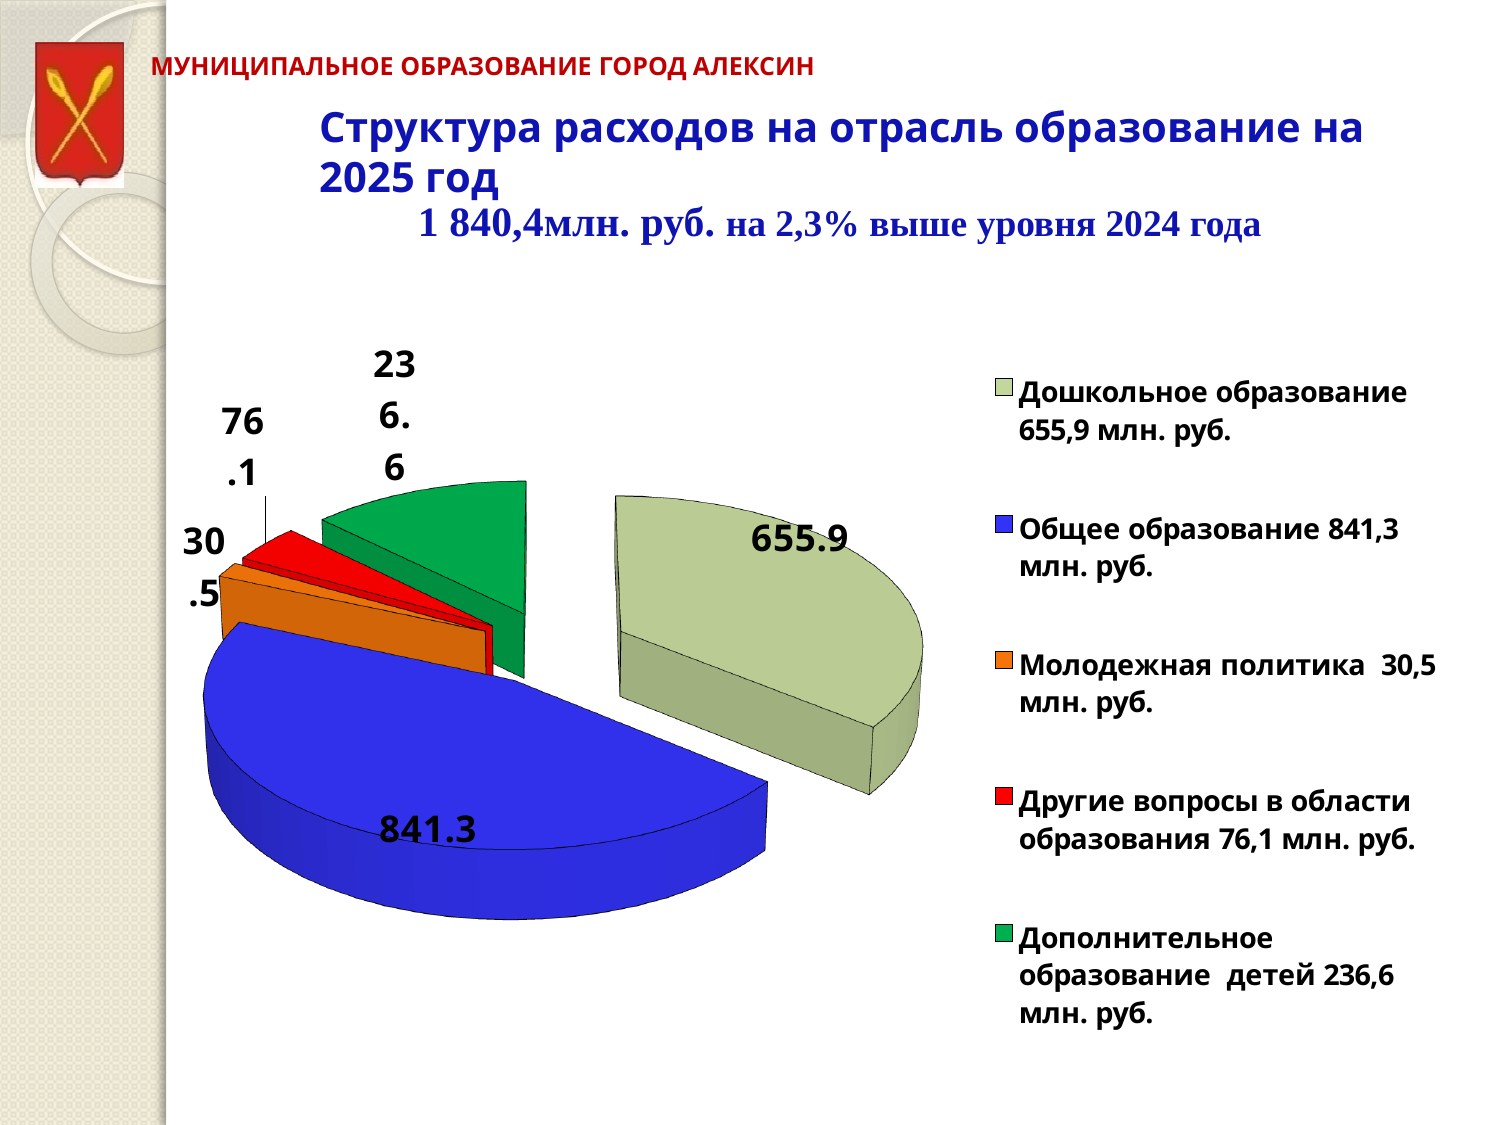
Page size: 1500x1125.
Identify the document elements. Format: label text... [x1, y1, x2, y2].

text_box МУНИЦИПАЛЬНОЕ ОБРАЗОВАНИЕ ГОРОД АЛЕКСИН [135, 42, 1258, 88]
title Структура расходов на отрасль образование на 2025 год [304, 105, 1454, 246]
picture [34, 42, 125, 188]
chart [70, 249, 1477, 1110]
text_box 1 840,4млн. руб. на 2,3% выше уровня 2024 года [328, 187, 1442, 246]
